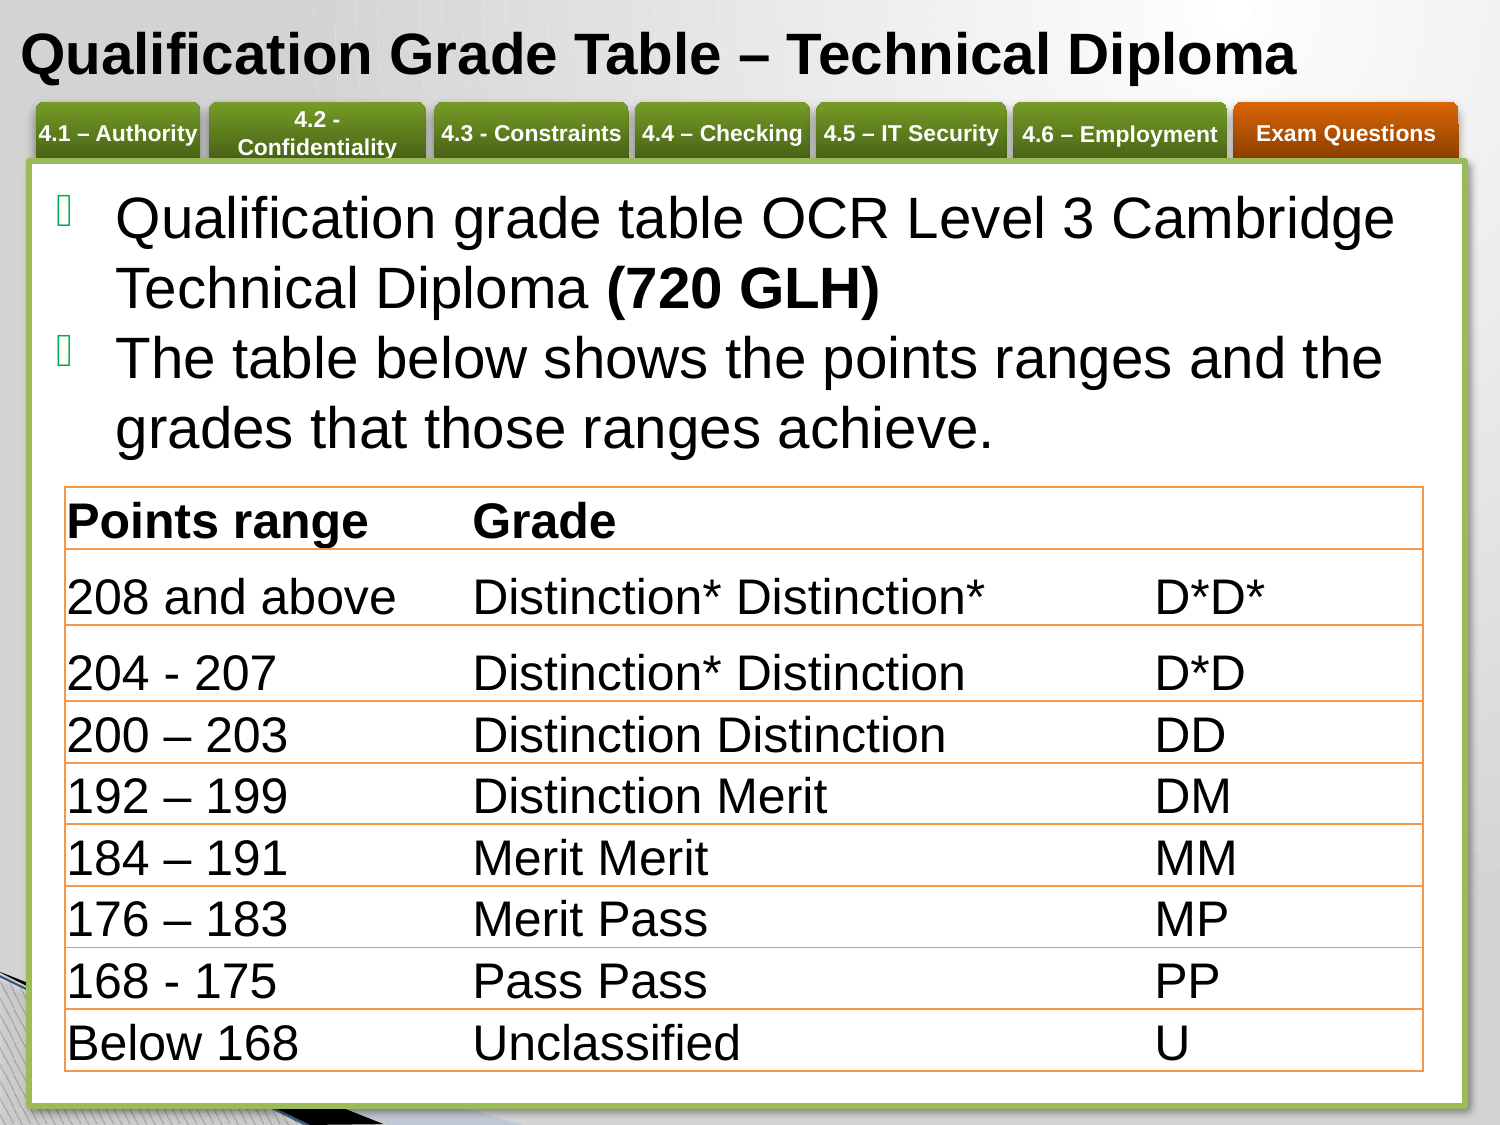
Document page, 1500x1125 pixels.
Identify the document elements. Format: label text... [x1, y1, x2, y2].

text_box Qualification grade table OCR Level 3 Cambridge Technical Diploma (720 GLH) The table below shows the points ranges and the grades that those ranges achieve. [41, 172, 1447, 468]
table_cell D*D [1153, 626, 1422, 700]
table_cell 192 – 199 [66, 764, 471, 823]
title Qualification Grade Table – Technical Diploma [5, 0, 1447, 102]
table_cell 200 – 203 [66, 702, 471, 762]
table_cell 176 – 183 [66, 887, 471, 947]
table_cell MM [1153, 825, 1422, 885]
picture [281, 1114, 303, 1125]
table_cell Distinction* Distinction [471, 626, 1153, 700]
table_cell 184 – 191 [66, 825, 471, 885]
text_box e [551, 0, 603, 5]
table_cell Distinction Merit [471, 764, 1153, 823]
table_cell 204 - 207 [66, 626, 471, 700]
table_cell DM [1153, 764, 1422, 823]
table_cell 168 - 175 [66, 948, 471, 1008]
table_cell Merit Pass [471, 887, 1153, 947]
table_cell Distinction* Distinction* [471, 550, 1153, 624]
table_cell Distinction Distinction [471, 702, 1153, 762]
table_cell Merit Merit [471, 825, 1153, 885]
table_cell MP [1153, 887, 1422, 947]
table_cell D*D* [1153, 550, 1422, 624]
table_cell 208 and above [66, 550, 471, 624]
table_cell Unclassified [471, 1010, 1153, 1070]
table_cell Pass Pass [471, 948, 1153, 1008]
table_header [1153, 488, 1422, 548]
table_header Points range [66, 488, 471, 548]
table_header Grade [471, 488, 1153, 548]
table_cell PP [1153, 948, 1422, 1008]
table_cell Below 168 [66, 1010, 471, 1070]
table_cell DD [1153, 702, 1422, 762]
table_cell U [1153, 1010, 1422, 1070]
